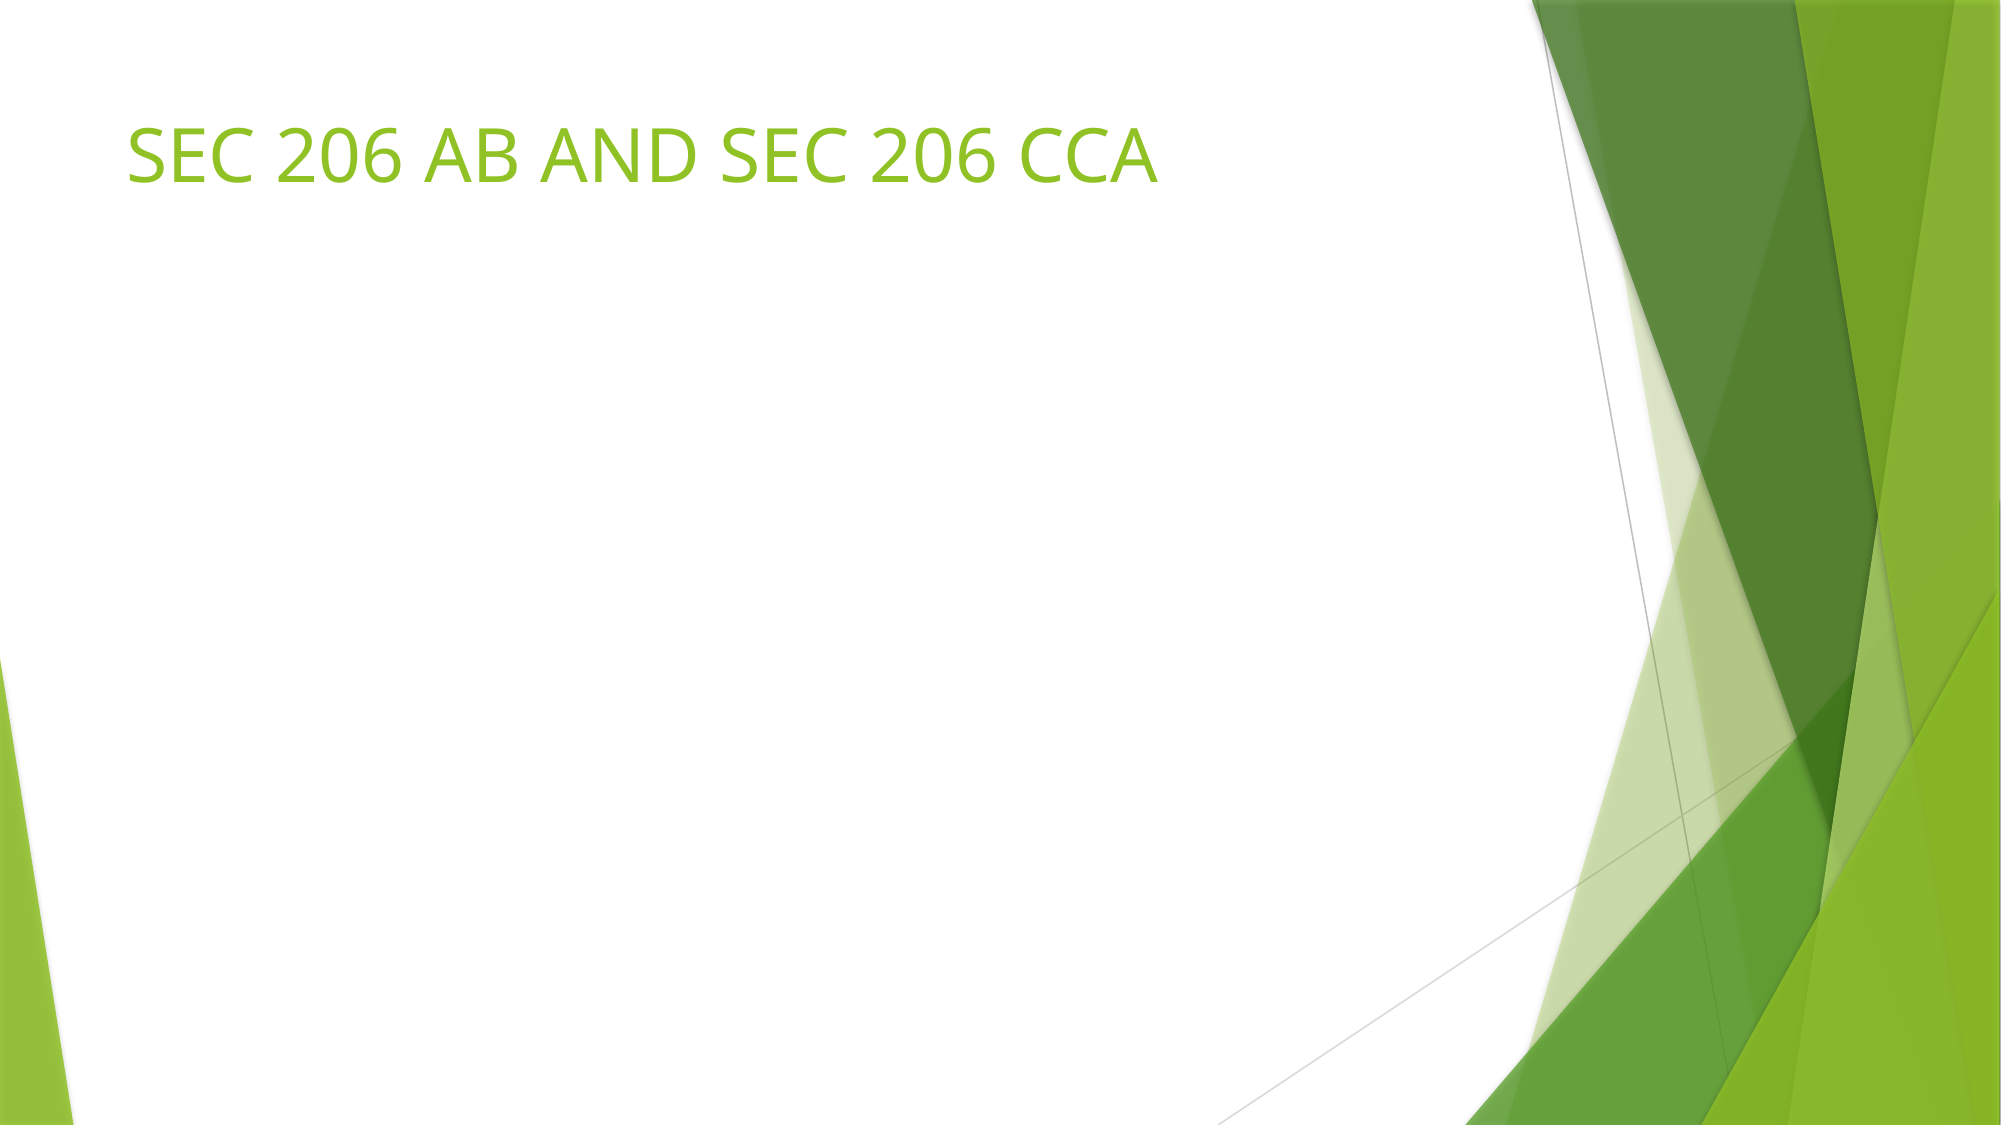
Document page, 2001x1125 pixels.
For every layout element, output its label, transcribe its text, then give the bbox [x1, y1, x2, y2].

title SEC 206 AB AND SEC 206 CCA [111, 99, 1522, 317]
